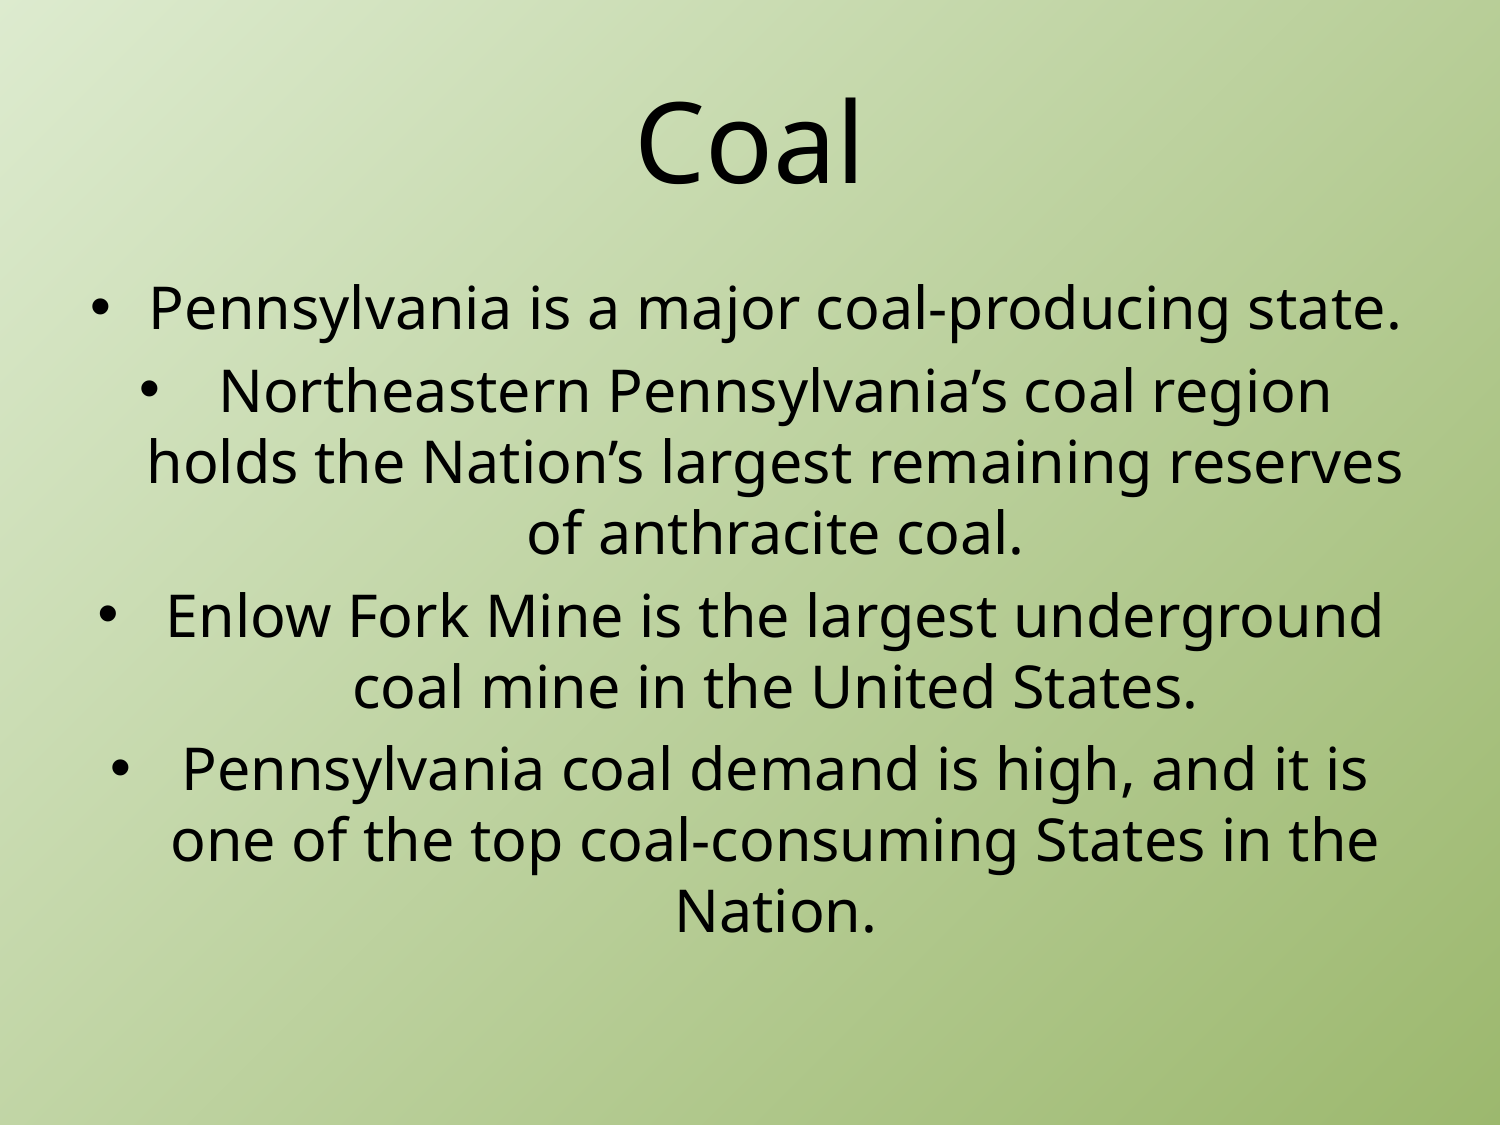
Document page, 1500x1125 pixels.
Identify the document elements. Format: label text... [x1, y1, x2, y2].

title Coal [75, 45, 1425, 233]
list Pennsylvania is a major coal-producing state. Northeastern Pennsylvania’s coal region holds the Nation’s largest remaining reserves of anthracite coal. Enlow Fork Mine is the largest underground coal mine in the United States. Pennsylvania coal demand is high, and it is one of the top coal-consuming States in the Nation. [75, 262, 1425, 1005]
